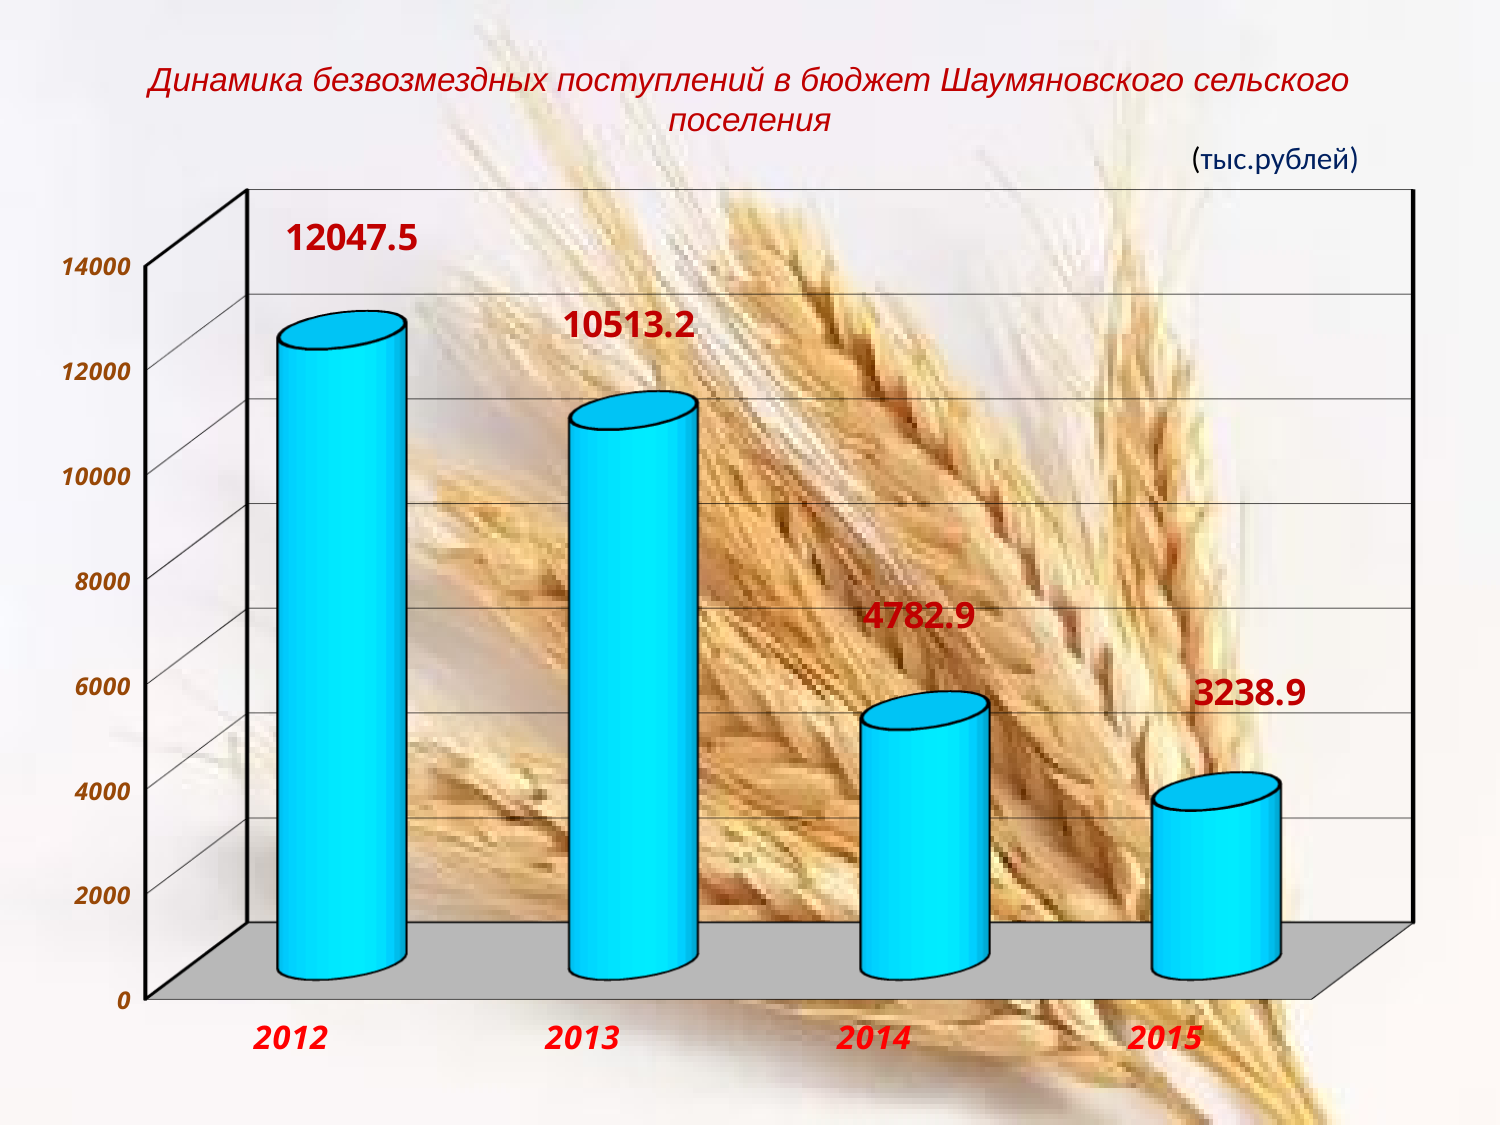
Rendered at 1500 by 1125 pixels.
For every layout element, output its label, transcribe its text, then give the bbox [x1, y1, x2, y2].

title Динамика безвозмездных поступлений в бюджет Шаумяновского сельского поселения (тыс.рублей) [94, 47, 1406, 170]
picture [0, 0, 1500, 1125]
chart [17, 172, 1435, 1091]
